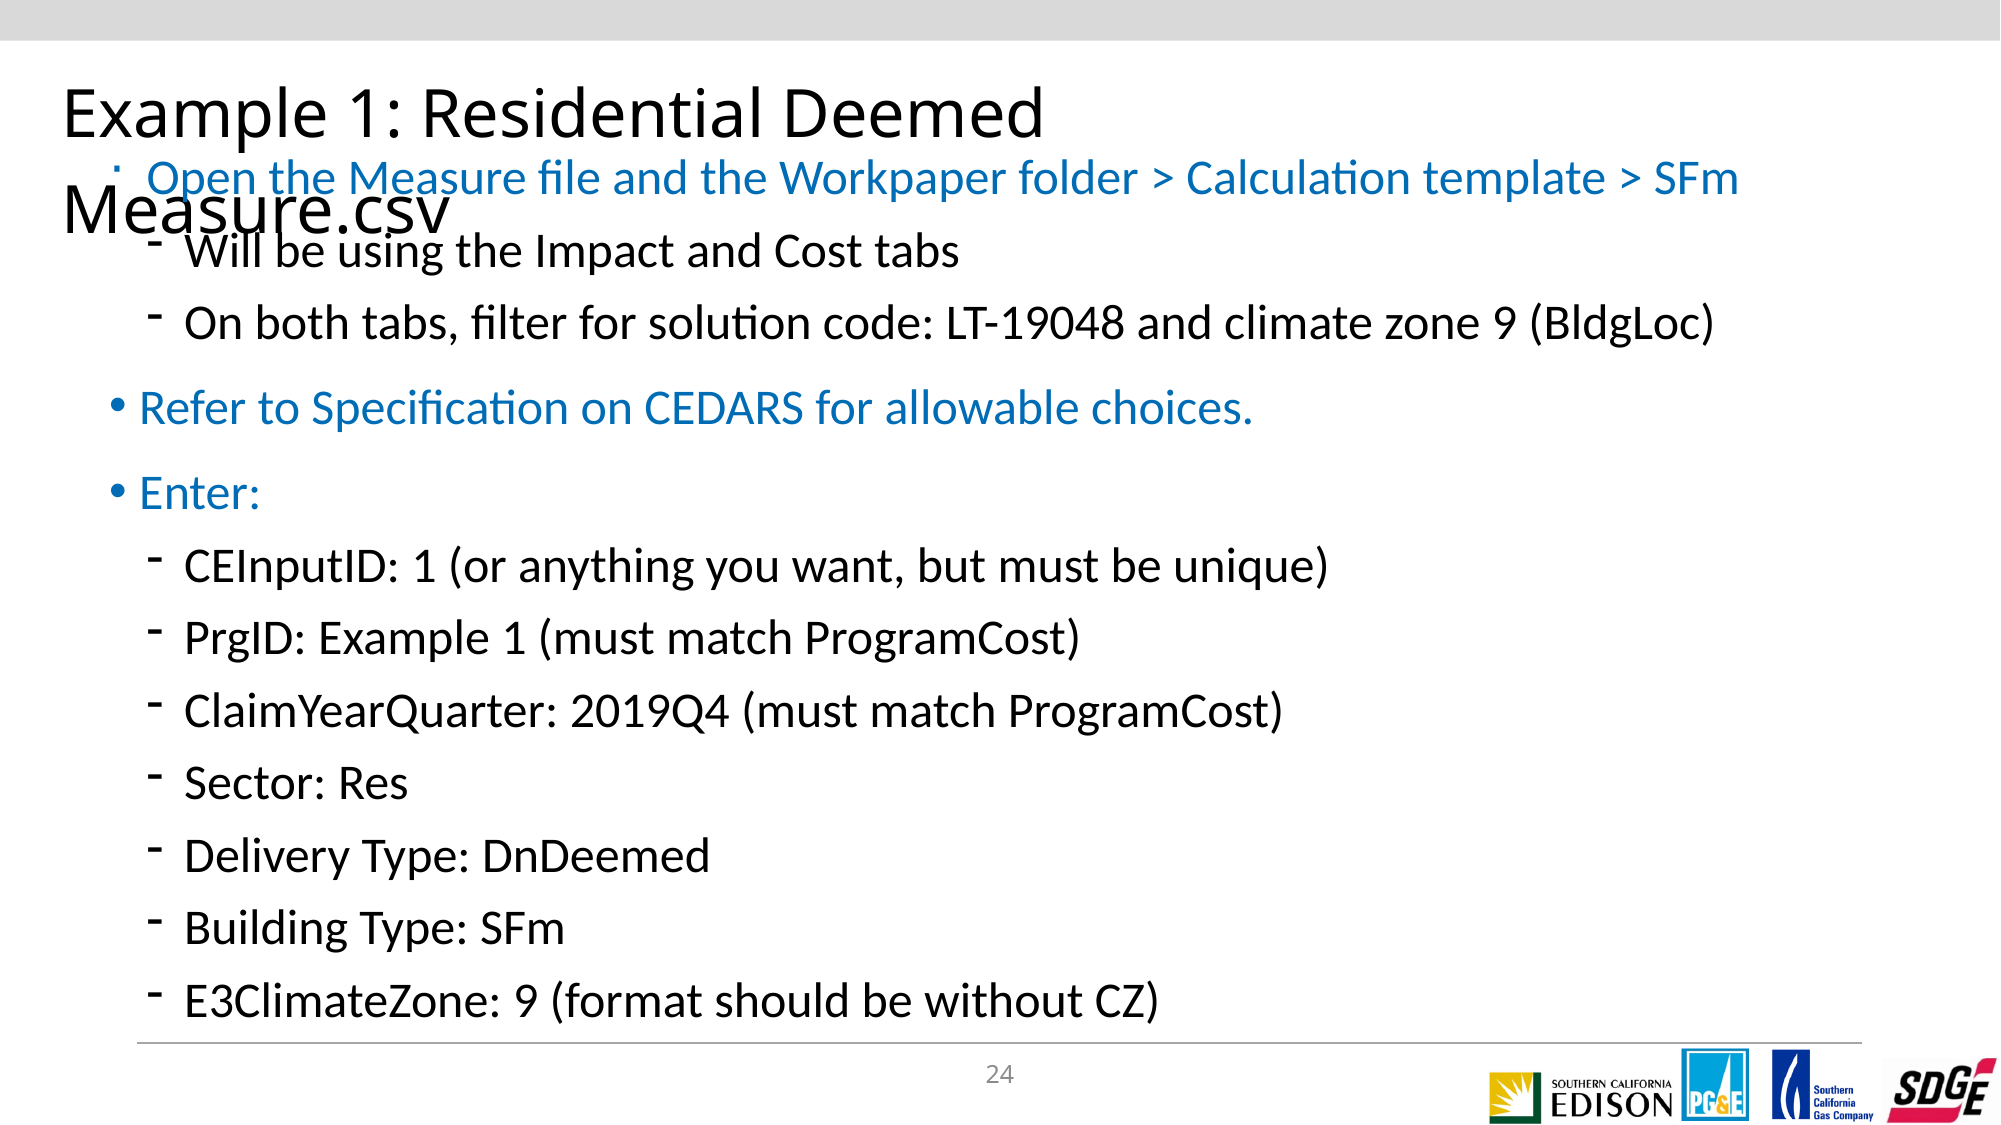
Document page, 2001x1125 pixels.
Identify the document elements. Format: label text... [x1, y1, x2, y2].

text_box Example 1: Residential Deemed Measure.csv [46, 47, 1415, 221]
picture [1479, 1045, 2000, 1125]
slide_number 24 [774, 1046, 1225, 1106]
text_box Open the Measure file and the Workpaper folder > Calculation template > SFm Will be using the Impact and Cost tabs On both tabs, filter for solution code: LT-19048 and climate zone 9 (BldgLoc) Refer to Specification on CEDARS for allowable choices. Enter: CEInputID: 1 (or anything you want, but must be unique) PrgID: Example 1 (must match ProgramCost) ClaimYearQuarter: 2019Q4 (must match ProgramCost) Sector: Res Delivery Type: DnDeemed Building Type: SFm E3ClimateZone: 9 (format should be without CZ) [94, 137, 1943, 1046]
